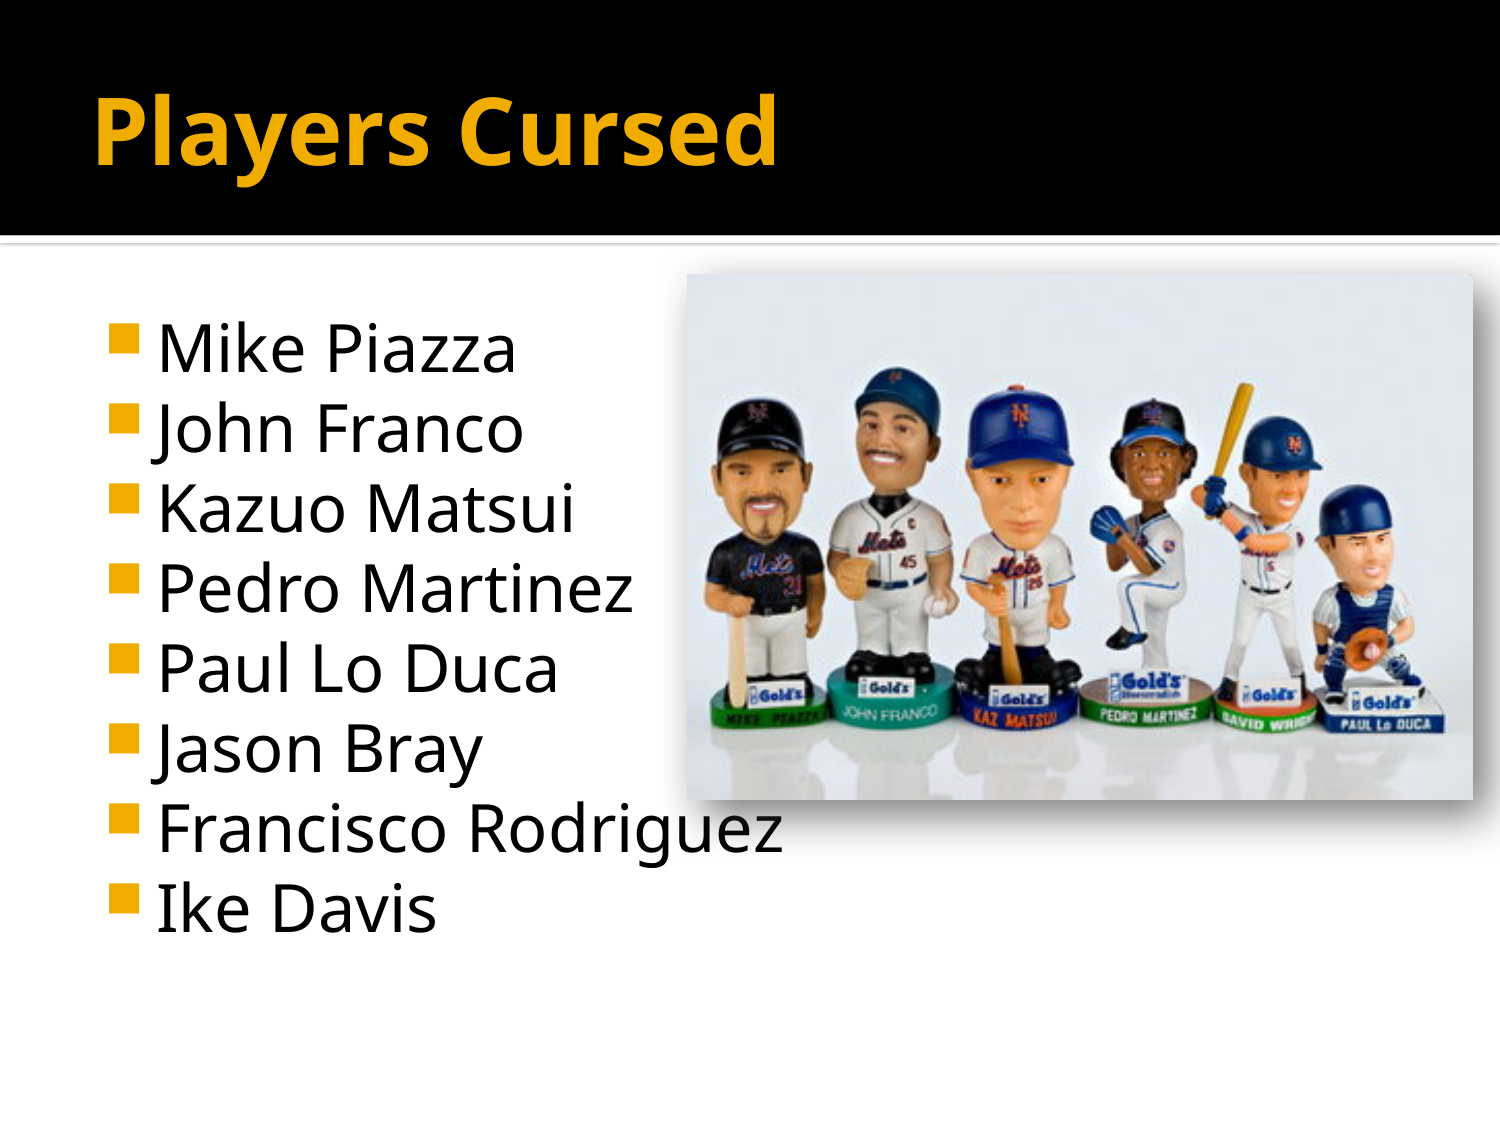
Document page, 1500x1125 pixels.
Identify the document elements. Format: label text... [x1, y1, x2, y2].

title Players Cursed [75, 25, 1425, 231]
picture [687, 274, 1473, 800]
list Mike Piazza John Franco Kazuo Matsui Pedro Martinez Paul Lo Duca Jason Bray Francisco Rodriguez Ike Davis [75, 291, 1425, 1050]
